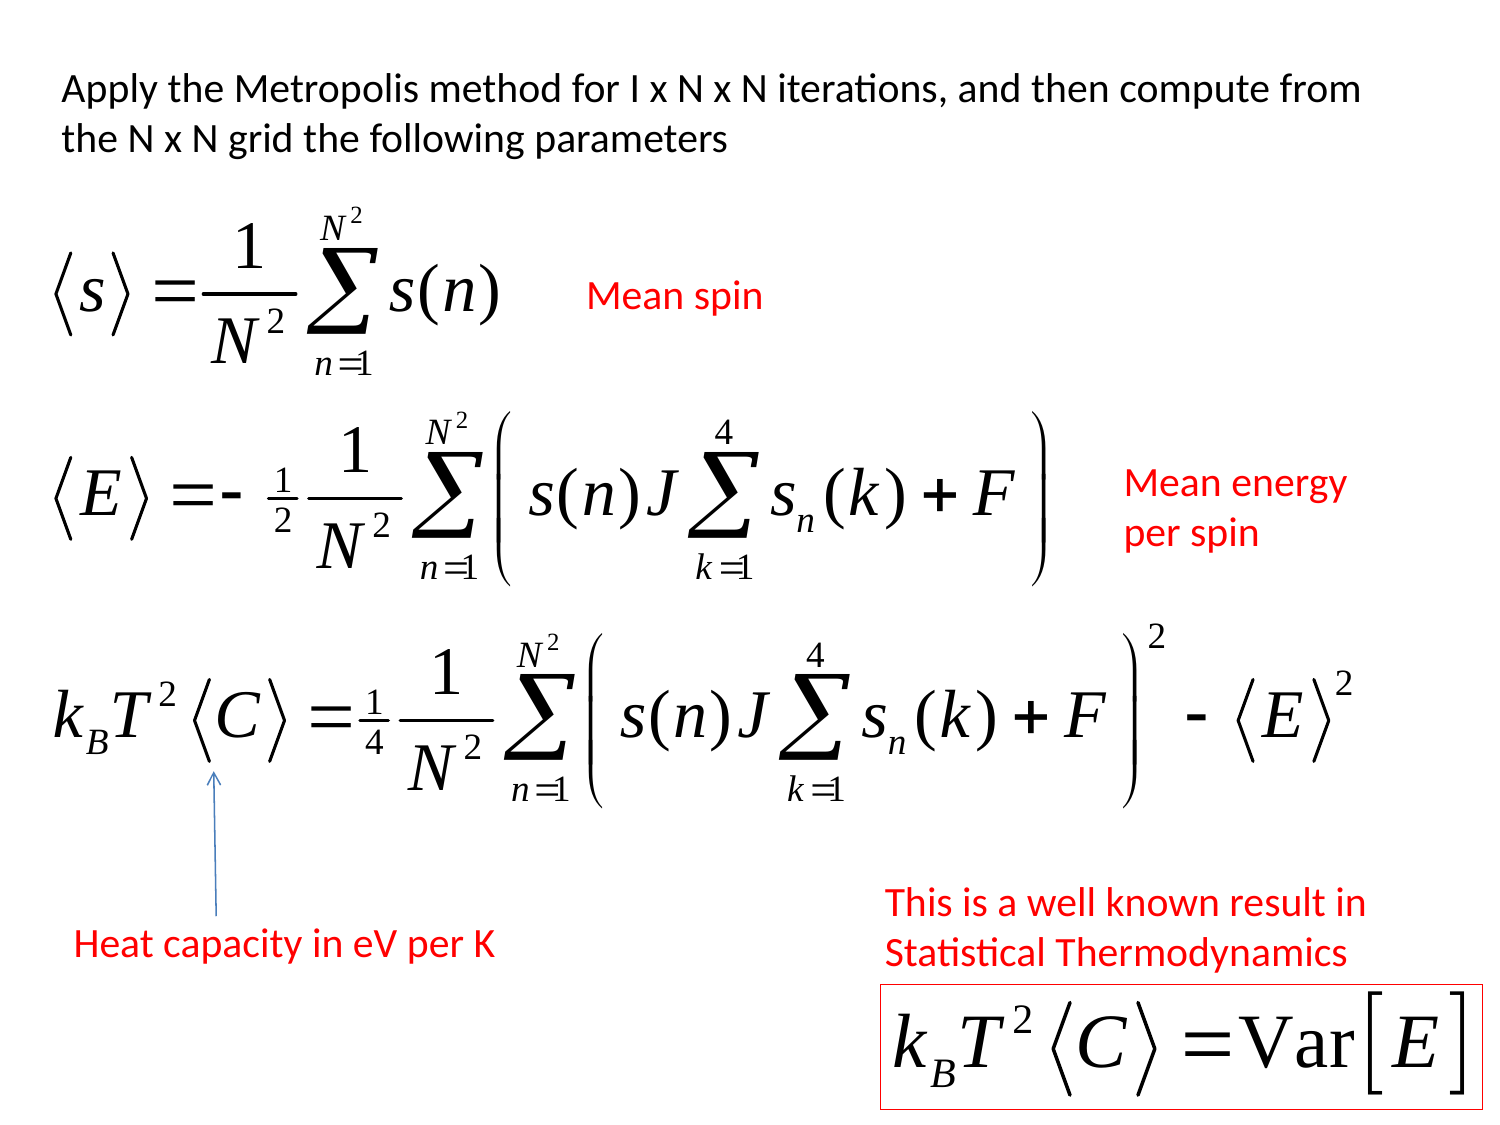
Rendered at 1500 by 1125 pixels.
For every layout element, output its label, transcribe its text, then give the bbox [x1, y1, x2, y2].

text_box This is a well known result in Statistical Thermodynamics [869, 867, 1473, 983]
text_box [213, 770, 217, 917]
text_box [41, 187, 1368, 826]
text_box Apply the Metropolis method for I x N x N iterations, and then compute from the N x N grid the following parameters [46, 53, 1378, 169]
text_box Heat capacity in eV per K [58, 908, 615, 974]
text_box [880, 983, 1483, 1111]
